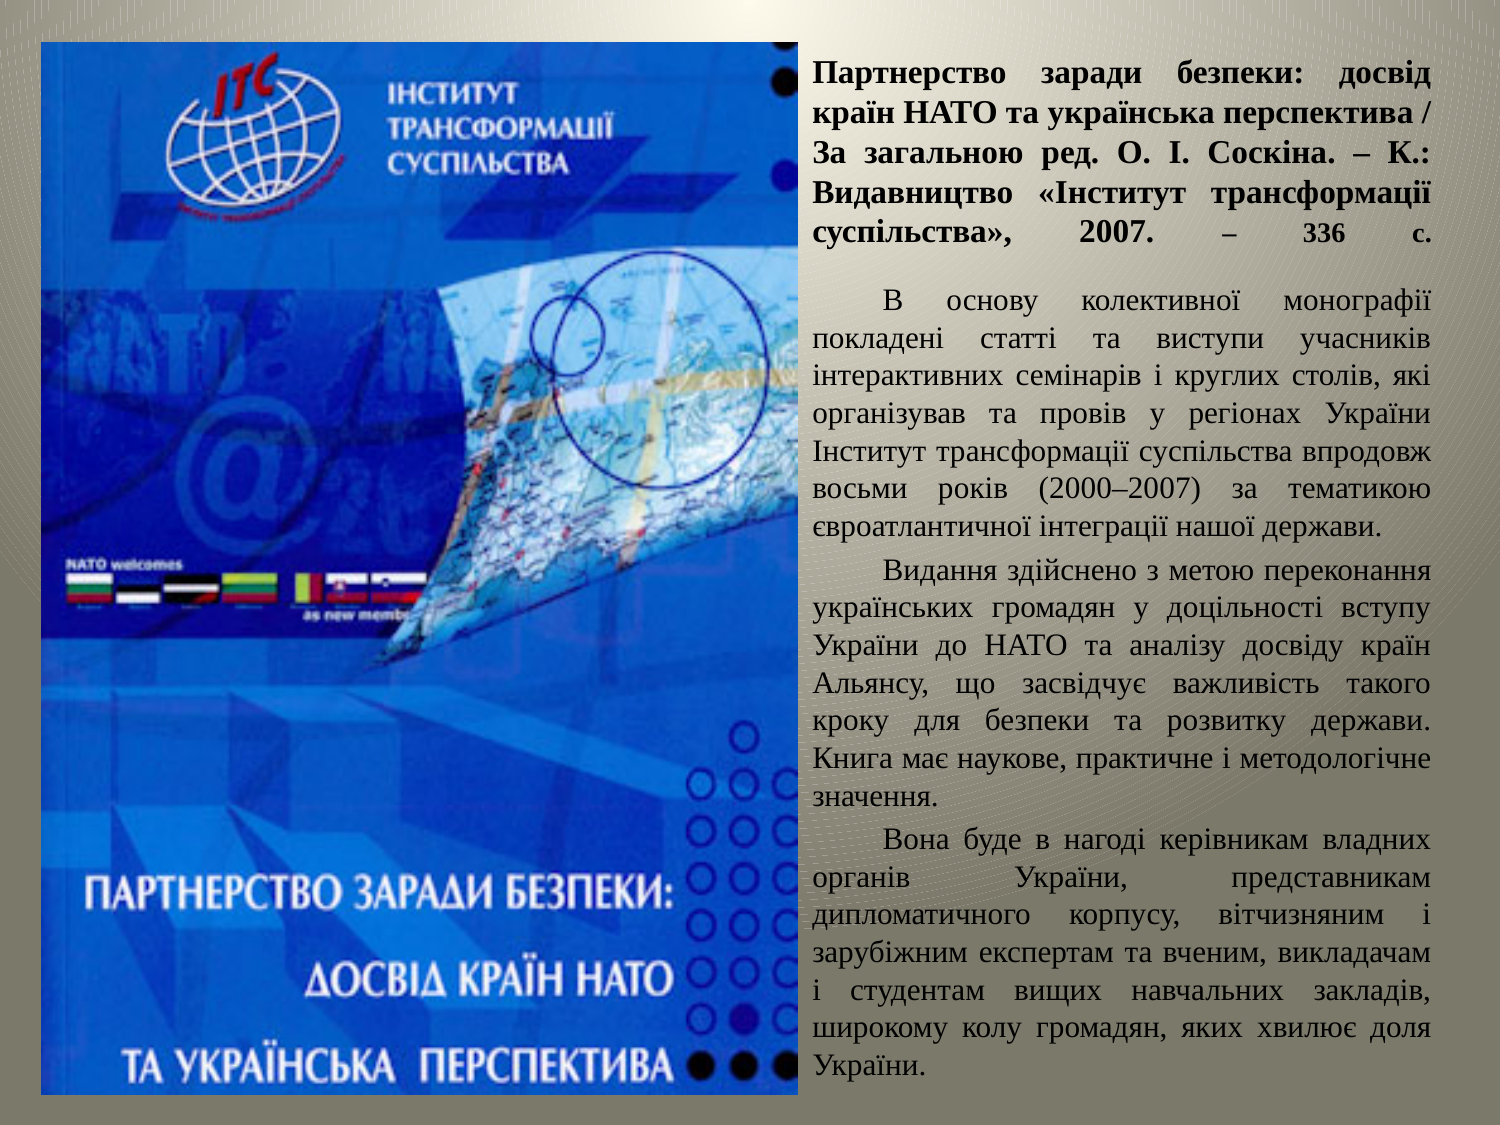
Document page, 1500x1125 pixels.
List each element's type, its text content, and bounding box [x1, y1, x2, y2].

picture [41, 42, 798, 1095]
list Партнерство заради безпеки: досвід країн НАТО та українська перспектива / За загальною ред. О. І. Соскіна. – К.: Видавництво «Інститут трансформації суспільства», 2007. – 336 с. В основу колективної монографії покладені статті та виступи учасників інтерактивних семінарів і круглих столів, які організував та провів у регіонах України Інститут трансформації суспільства впродовж восьми років (2000–2007) за тематикою євроатлантичної інтеграції нашої держави. Видання здійснено з метою переконання українських громадян у доцільності вступу України до НАТО та аналізу досвіду країн Альянсу, що засвідчує важливість такого кроку для безпеки та розвитку держави. Книга має наукове, практичне і методологічне значення. Вона буде в нагоді керівникам владних органів України, представникам дипломатичного корпусу, вітчизняним і зарубіжним експертам та вченим, викладачам і студентам вищих навчальних закладів, широкому колу громадян, яких хвилює доля України. [798, 42, 1447, 1095]
